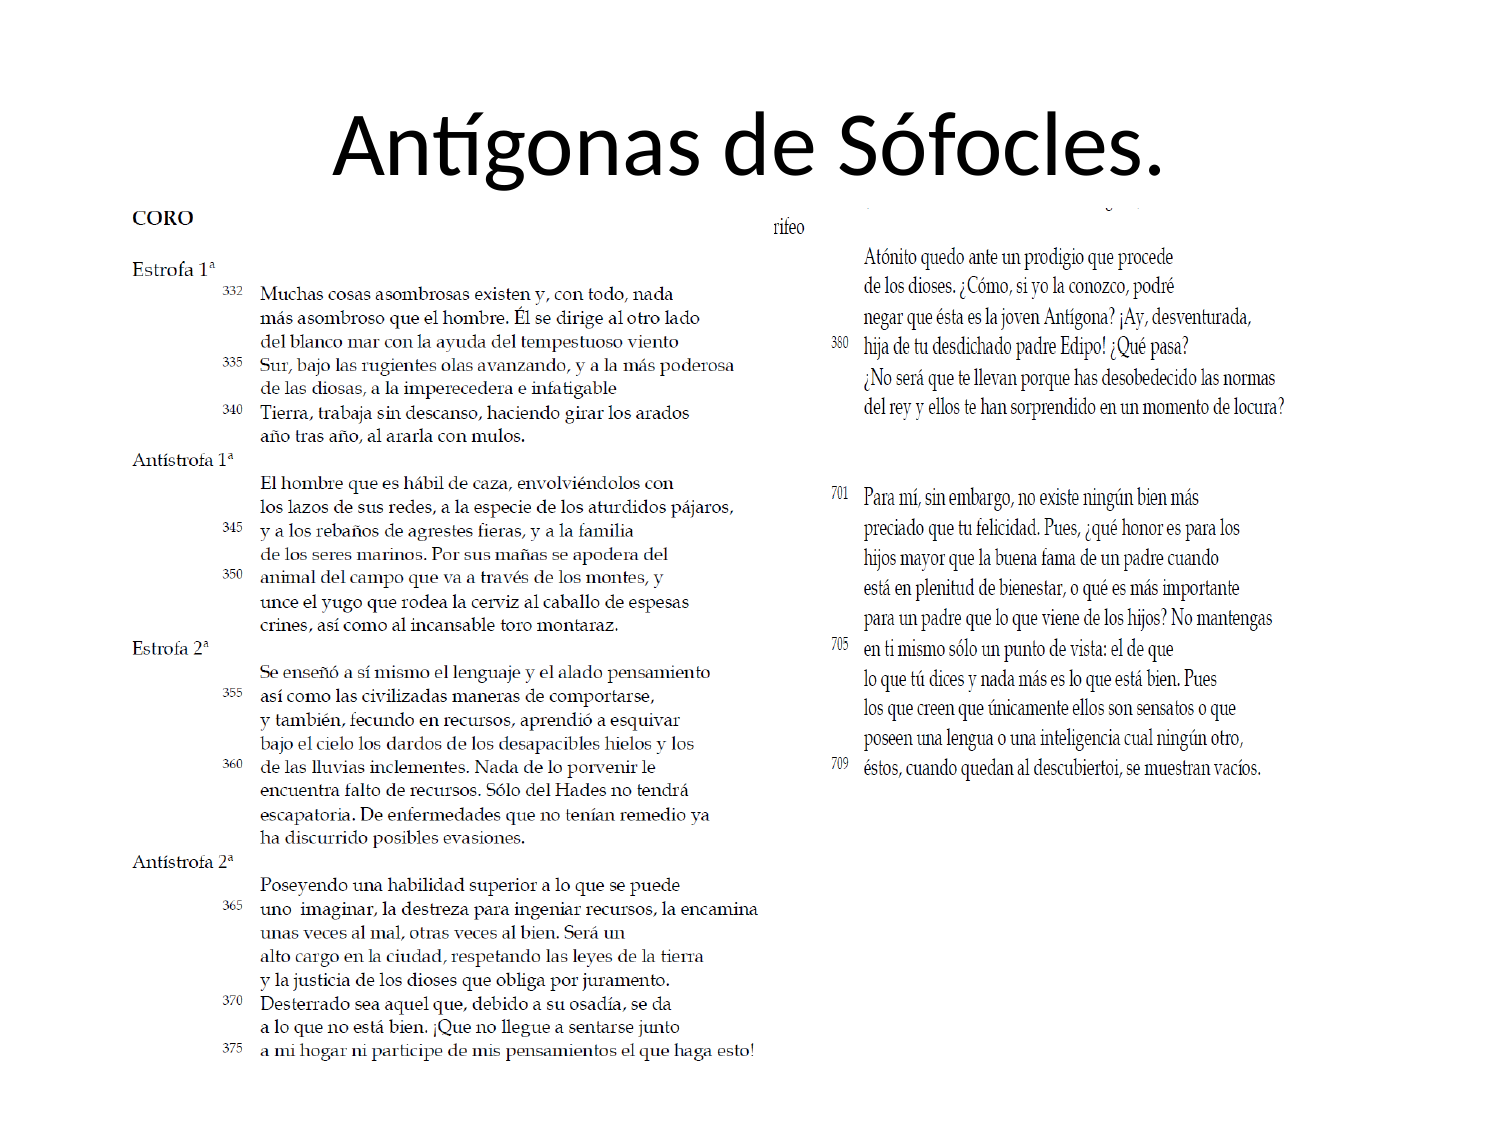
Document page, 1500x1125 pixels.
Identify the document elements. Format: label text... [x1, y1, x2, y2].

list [111, 195, 774, 1071]
title Antígonas de Sófocles. [75, 45, 1425, 233]
picture [774, 207, 1306, 788]
